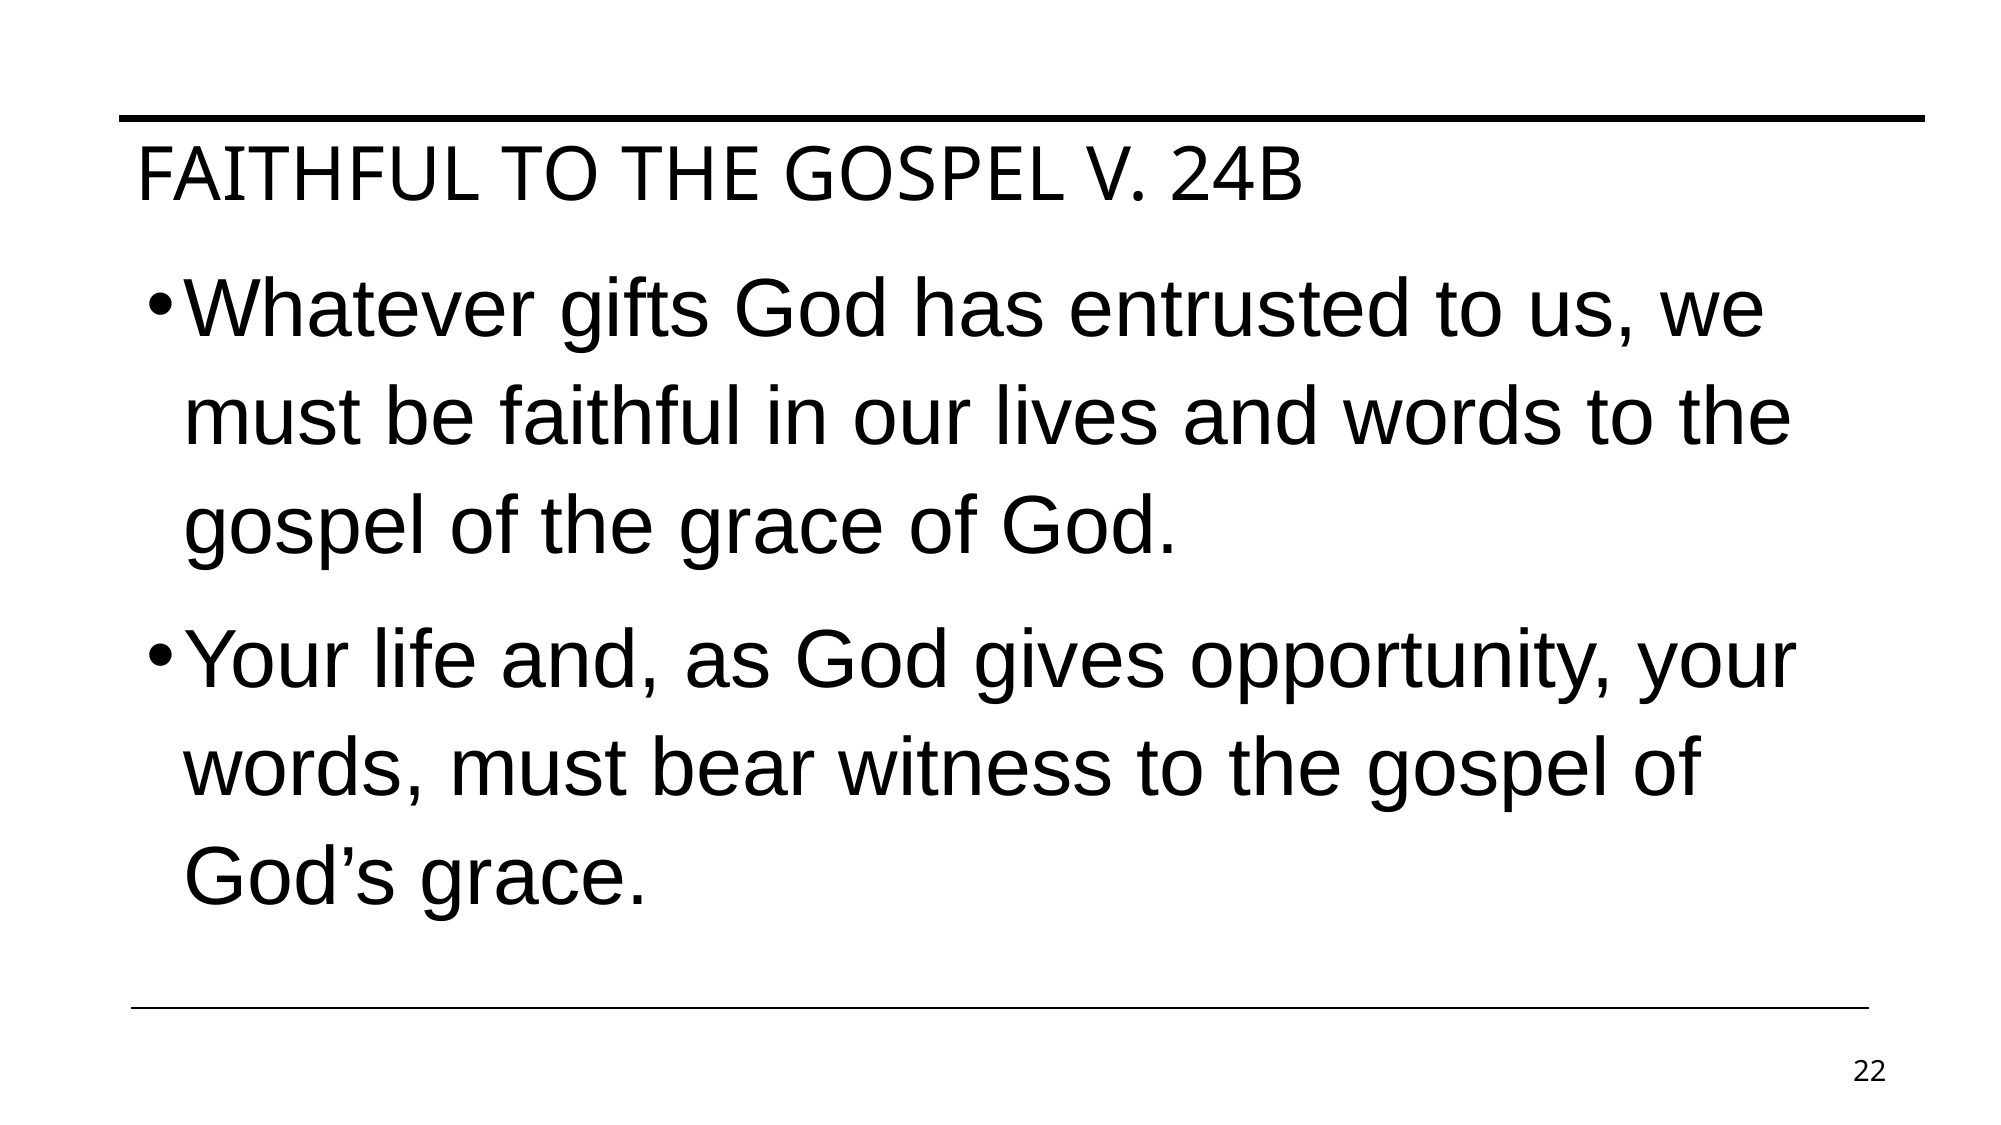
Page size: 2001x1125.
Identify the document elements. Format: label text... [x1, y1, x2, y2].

title Faithful to the gospel v. 24b [120, 117, 1931, 313]
list Whatever gifts God has entrusted to us, we must be faithful in our lives and words to the gospel of the grace of God. Your life and, as God gives opportunity, your words, must bear witness to the gospel of God’s grace. [131, 236, 1931, 931]
slide_number 22 [1791, 1042, 1902, 1103]
